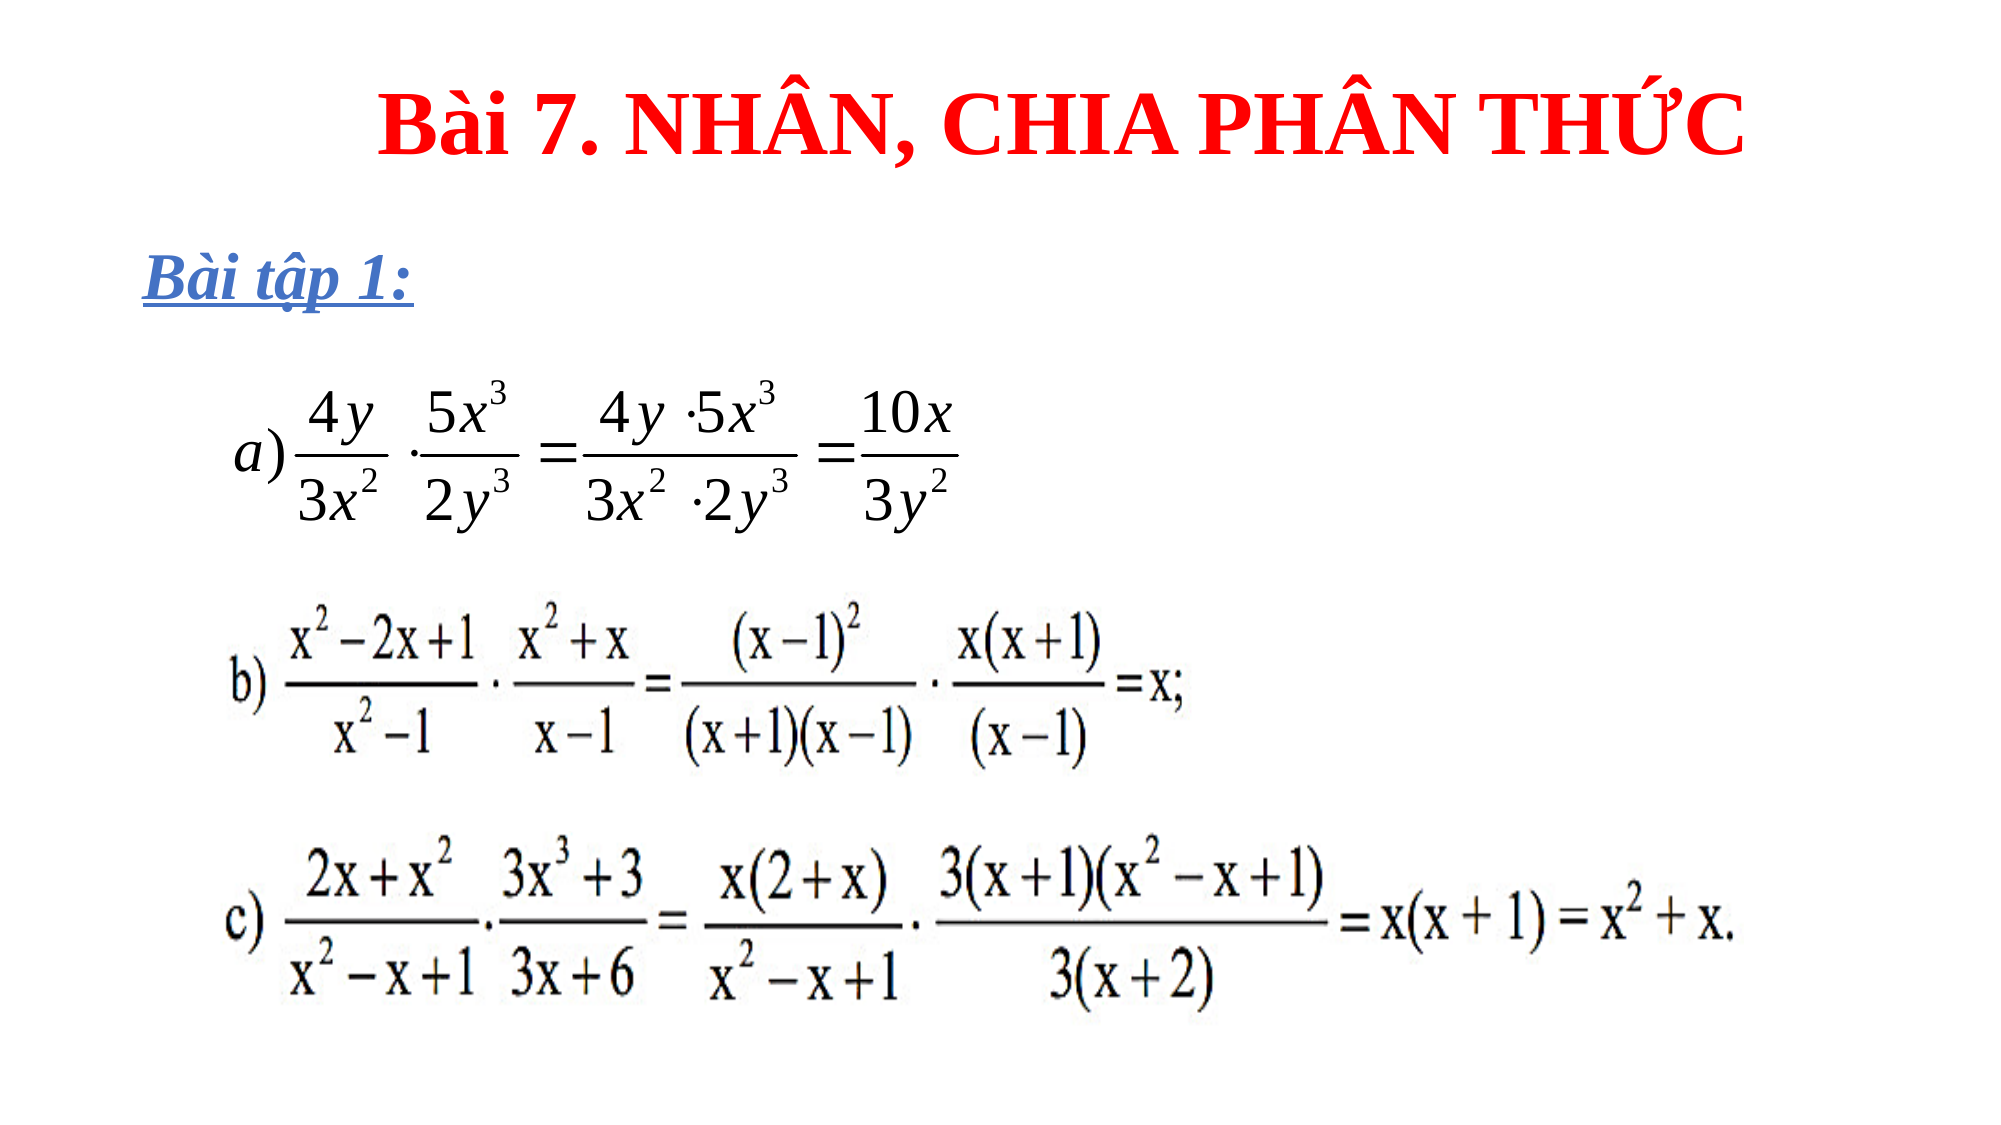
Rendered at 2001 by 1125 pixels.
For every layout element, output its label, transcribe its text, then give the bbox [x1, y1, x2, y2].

text_box Bài 7. NHÂN, CHIA PHÂN THỨC [362, 55, 1883, 180]
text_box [223, 362, 969, 544]
picture [213, 591, 1198, 780]
picture [212, 831, 1744, 1028]
text_box Bài tập 1: [127, 225, 429, 321]
